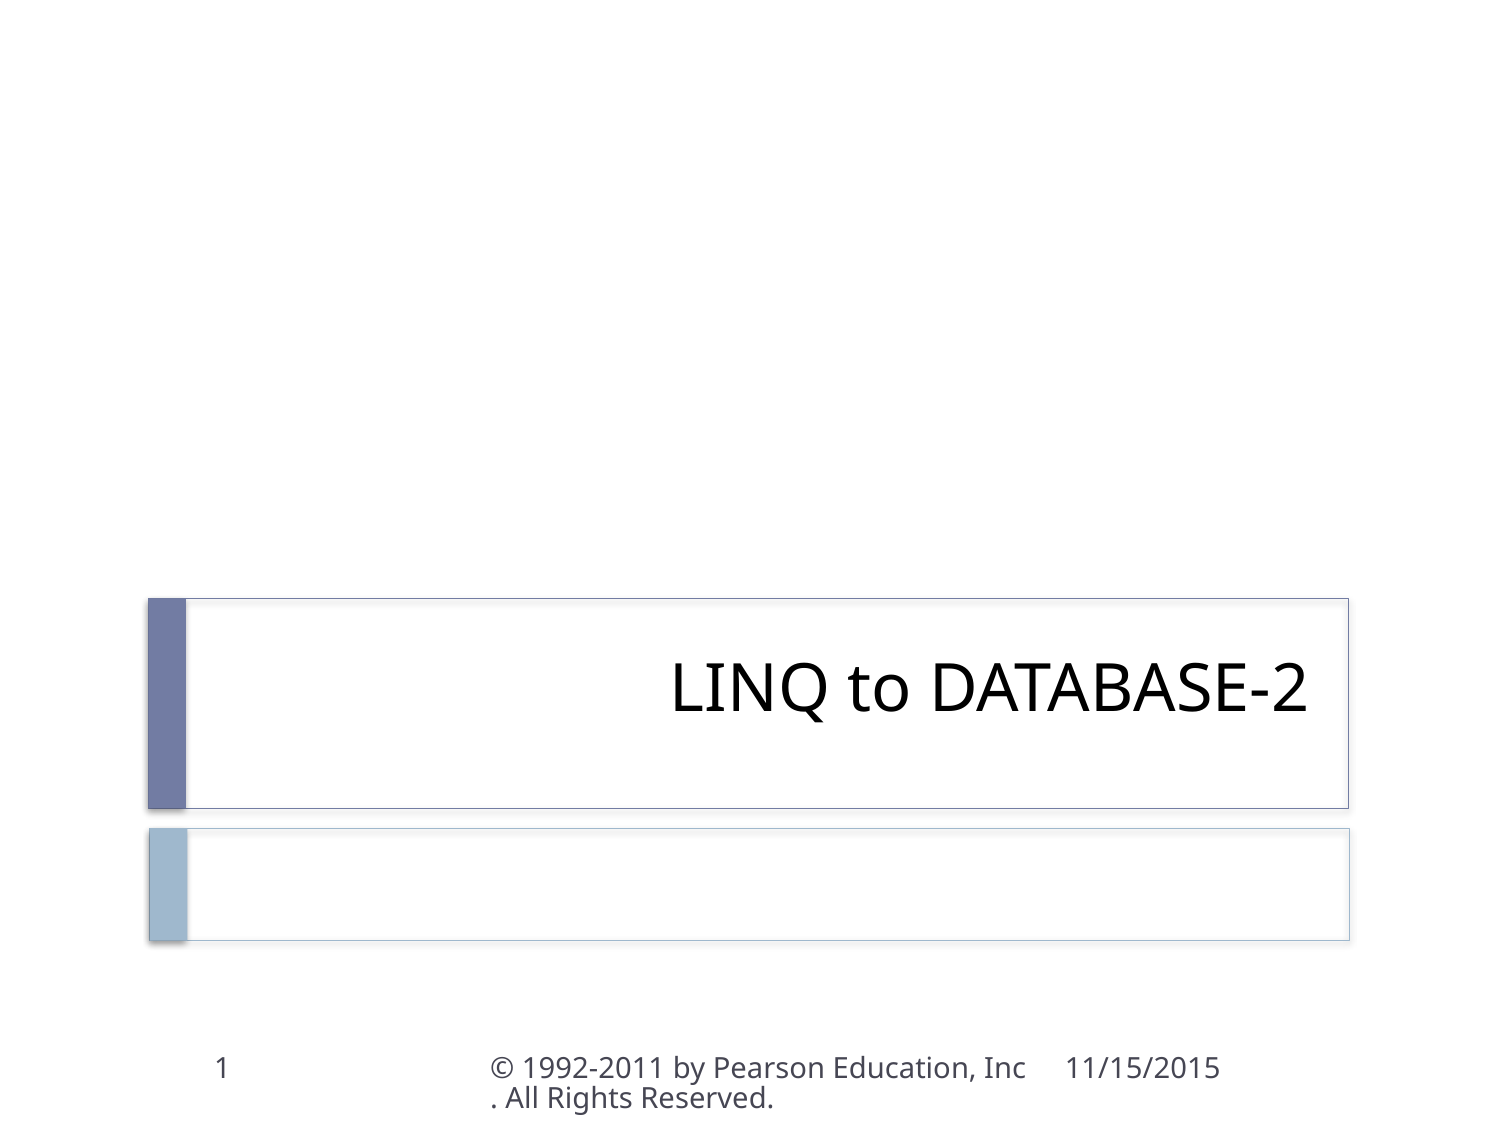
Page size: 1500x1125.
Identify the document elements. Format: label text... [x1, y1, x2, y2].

footer © 1992-2011 by Pearson Education, Inc. All Rights Reserved. [475, 1042, 1046, 1103]
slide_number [1050, 1042, 1425, 1103]
slide_number 1 [199, 1042, 400, 1103]
title LINQ to DATABASE-2 [200, 637, 1325, 800]
